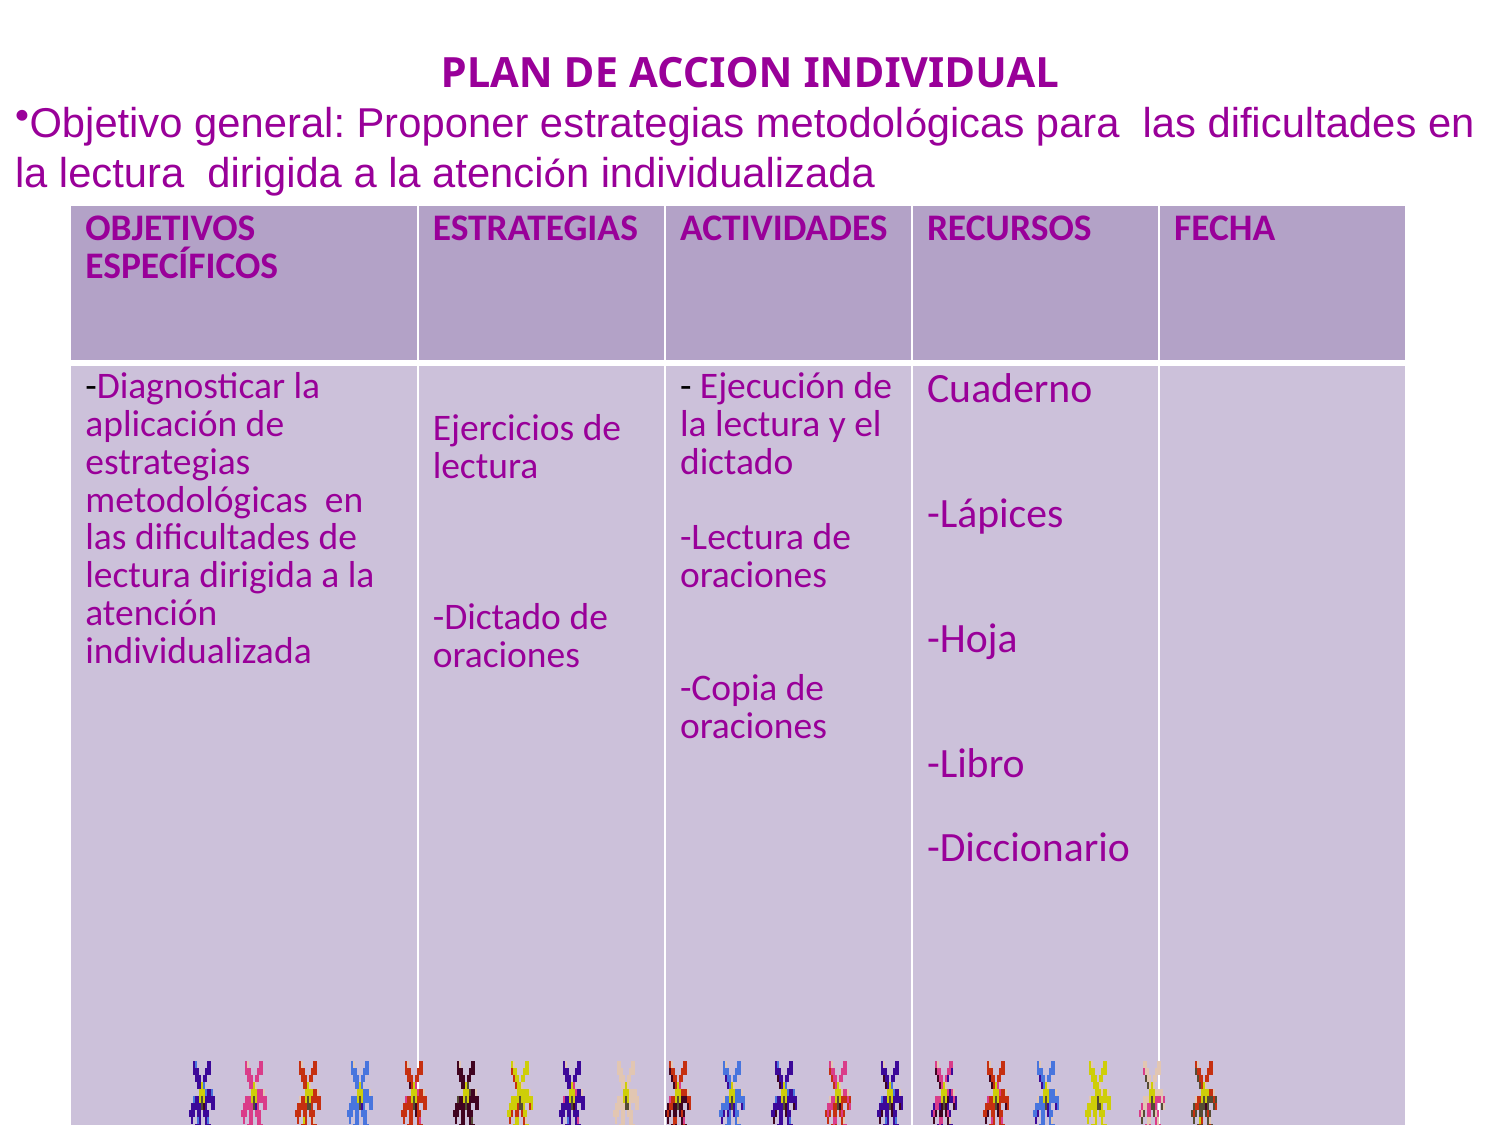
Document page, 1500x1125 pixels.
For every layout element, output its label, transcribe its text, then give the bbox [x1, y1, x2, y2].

table_cell [1160, 366, 1405, 1125]
table_header ESTRATEGIAS [419, 206, 664, 360]
table_header OBJETIVOS ESPECÍFICOS [71, 206, 417, 360]
table_header RECURSOS [913, 206, 1158, 360]
text_box PLAN DE ACCION INDIVIDUAL Objetivo general: Proponer estrategias metodológicas para las dificultades en la lectura dirigida a la atención individualizada [0, 37, 1500, 293]
table_cell Ejercicios de lectura -Dictado de oraciones [419, 366, 664, 1053]
table_header FECHA [1160, 206, 1405, 360]
table_cell -Diagnosticar la aplicación de estrategias metodológicas en las dificultades de lectura dirigida a la atención individualizada [71, 366, 417, 1125]
table_cell - Ejecución de la lectura y el dictado -Lectura de oraciones -Copia de oraciones [666, 366, 911, 1053]
table_cell Cuaderno -Lápices -Hoja -Libro -Diccionario [913, 366, 1158, 1053]
picture [187, 1054, 1219, 1125]
table_header ACTIVIDADES [666, 206, 911, 360]
